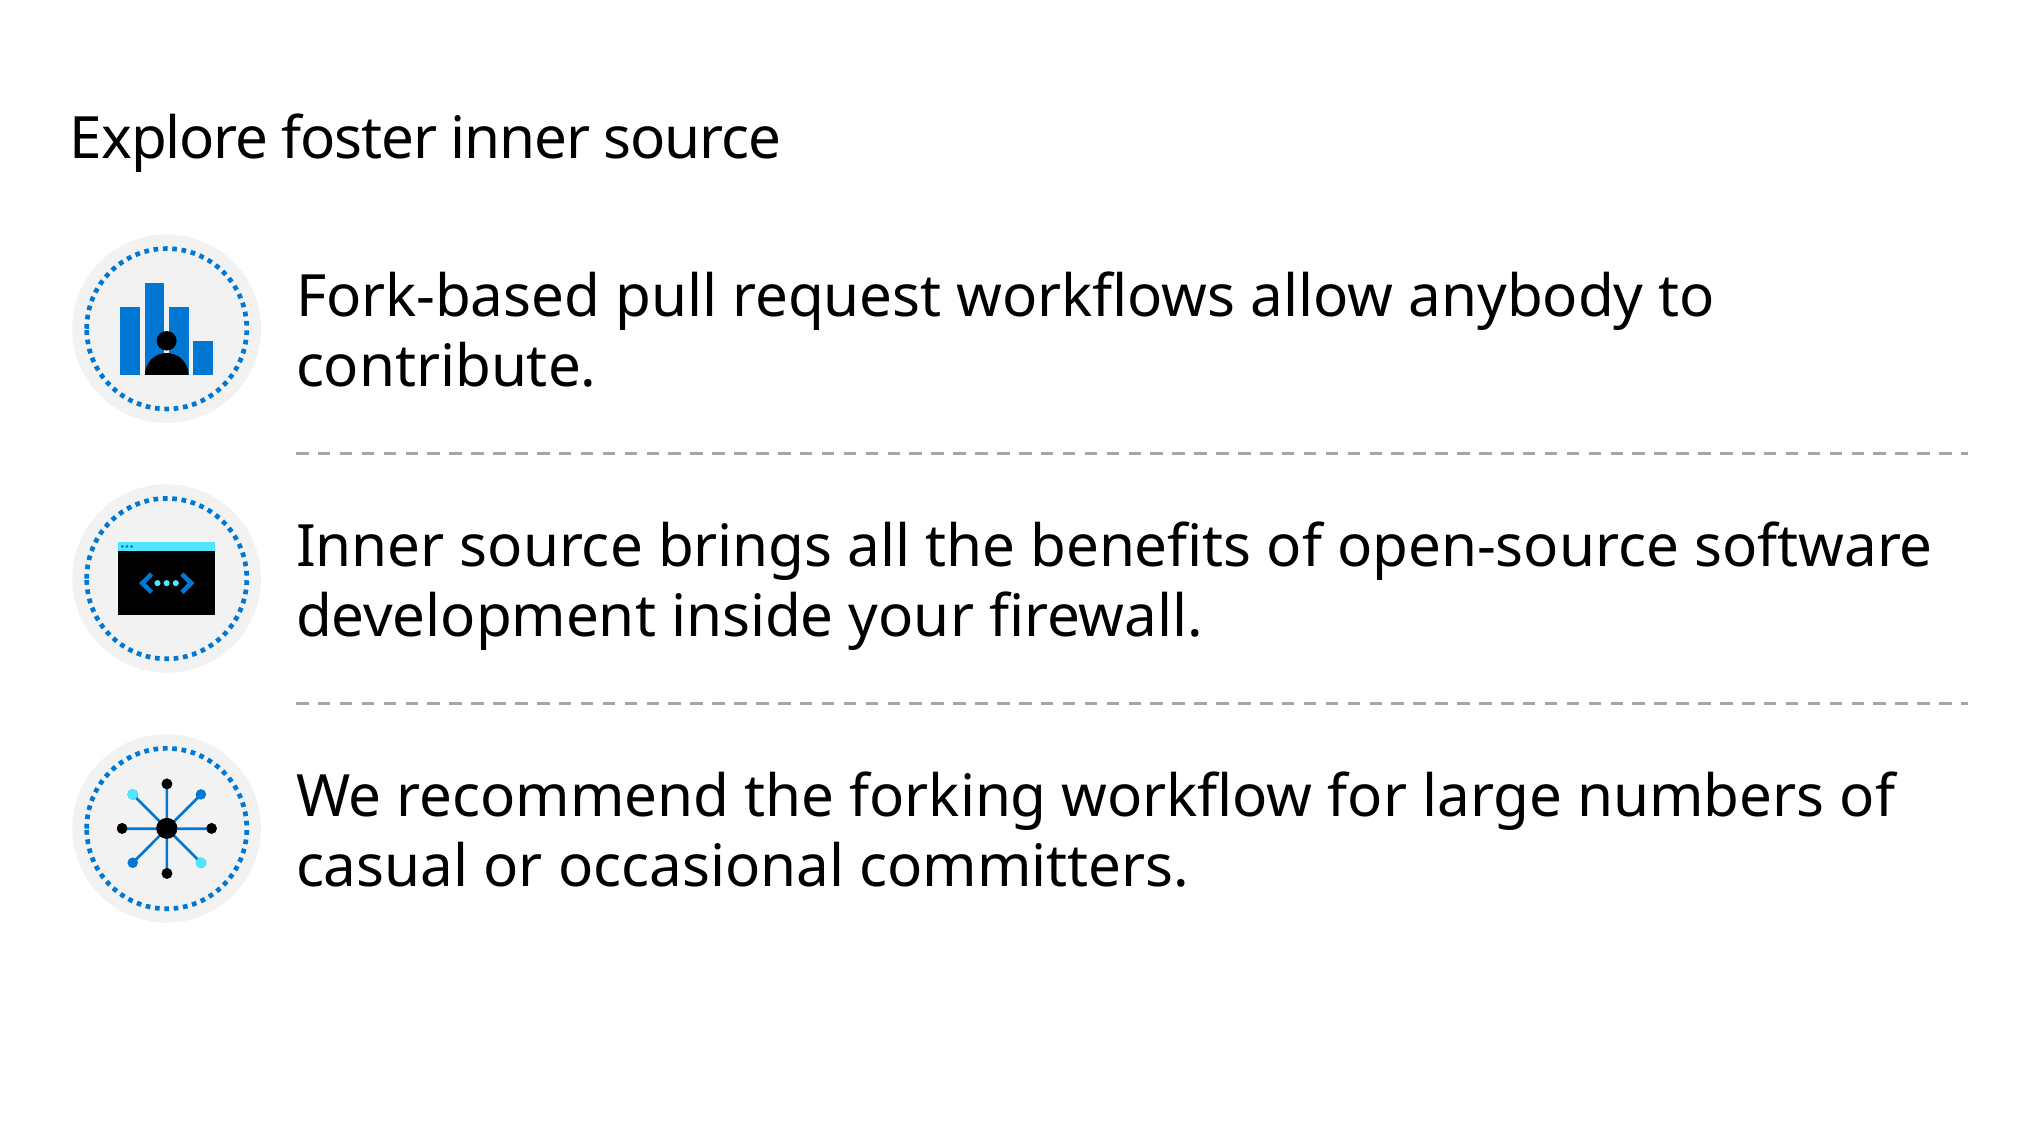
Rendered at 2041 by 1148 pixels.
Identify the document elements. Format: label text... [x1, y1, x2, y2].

picture [71, 233, 261, 423]
text_box We recommend the forking workflow for large numbers of casual or occasional committers. [295, 742, 1969, 914]
picture [71, 483, 261, 673]
picture [71, 733, 261, 923]
title Explore foster inner source [70, 103, 1969, 172]
text_box Fork-based pull request workflows allow anybody to contribute. [295, 242, 1969, 415]
text_box Inner source brings all the benefits of open-source software development inside your firewall. [295, 492, 1969, 664]
